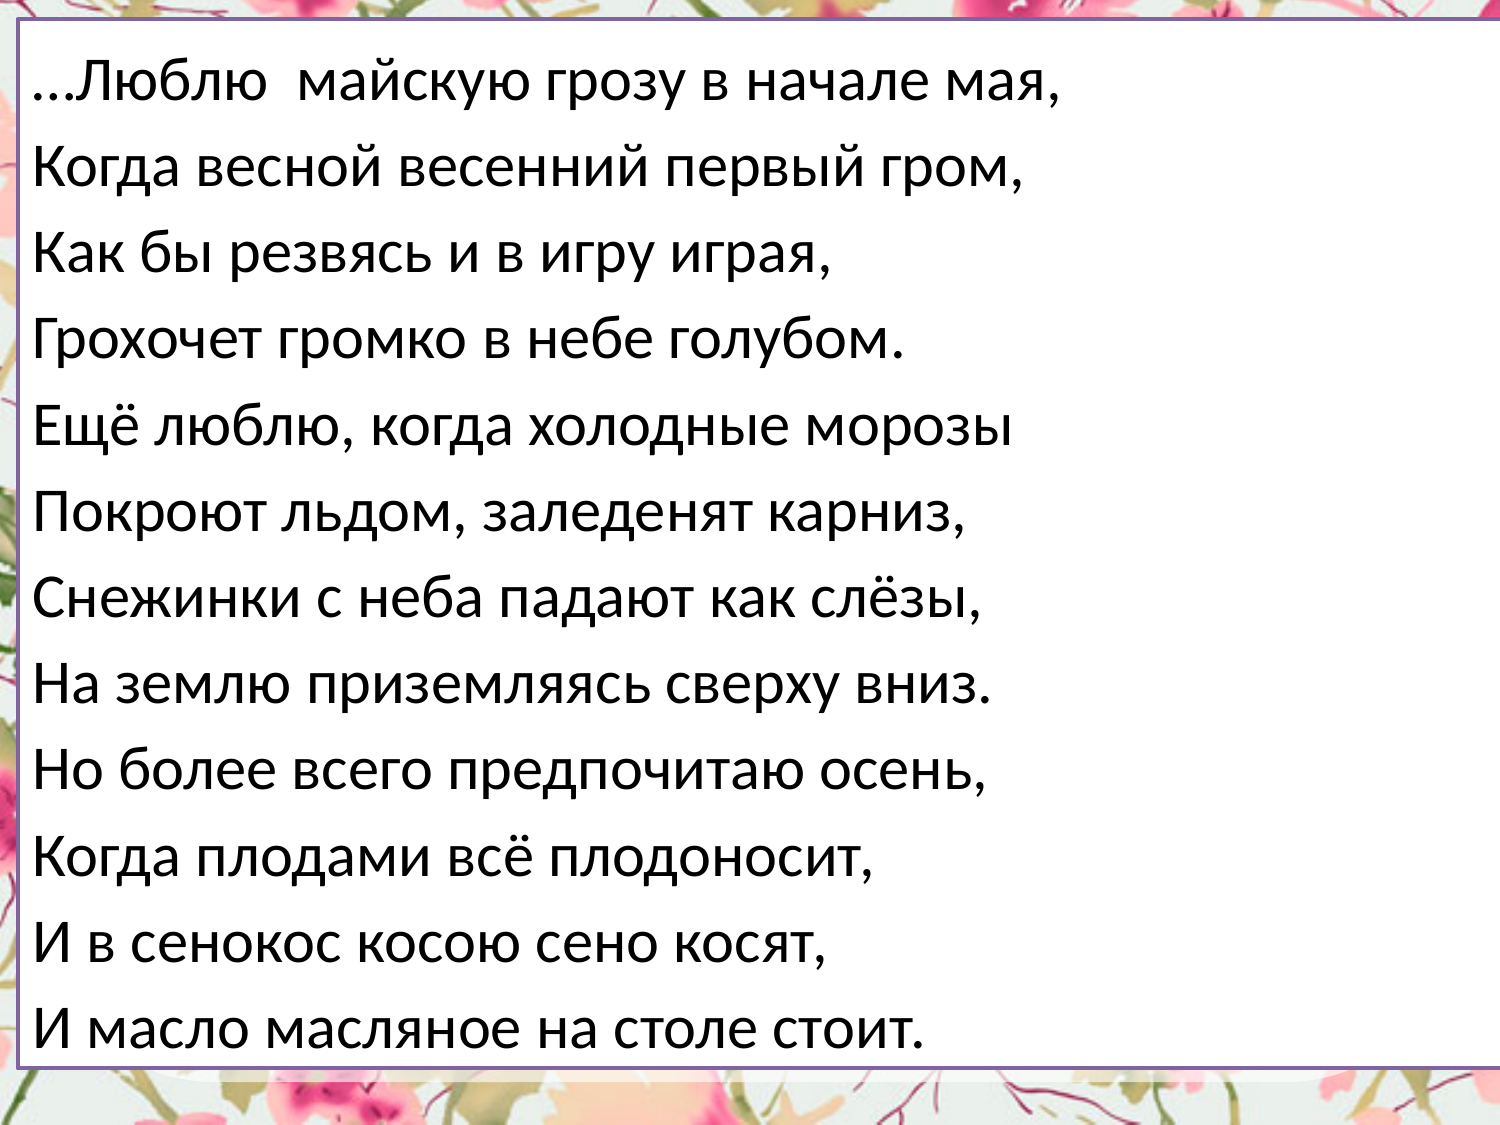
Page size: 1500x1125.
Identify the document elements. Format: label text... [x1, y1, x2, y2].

picture [0, 0, 1500, 1125]
text_box …Люблю майскую грозу в начале мая, Когда весной весенний первый гром, Как бы резвясь и в игру играя, Грохочет громко в небе голубом. Ещё люблю, когда холодные морозы Покроют льдом, заледенят карниз, Снежинки с неба падают как слёзы, На землю приземляясь сверху вниз. Но более всего предпочитаю осень, Когда плодами всё плодоносит, И в сенокос косою сено косят, И масло масляное на столе стоит. [16, 17, 1500, 1070]
